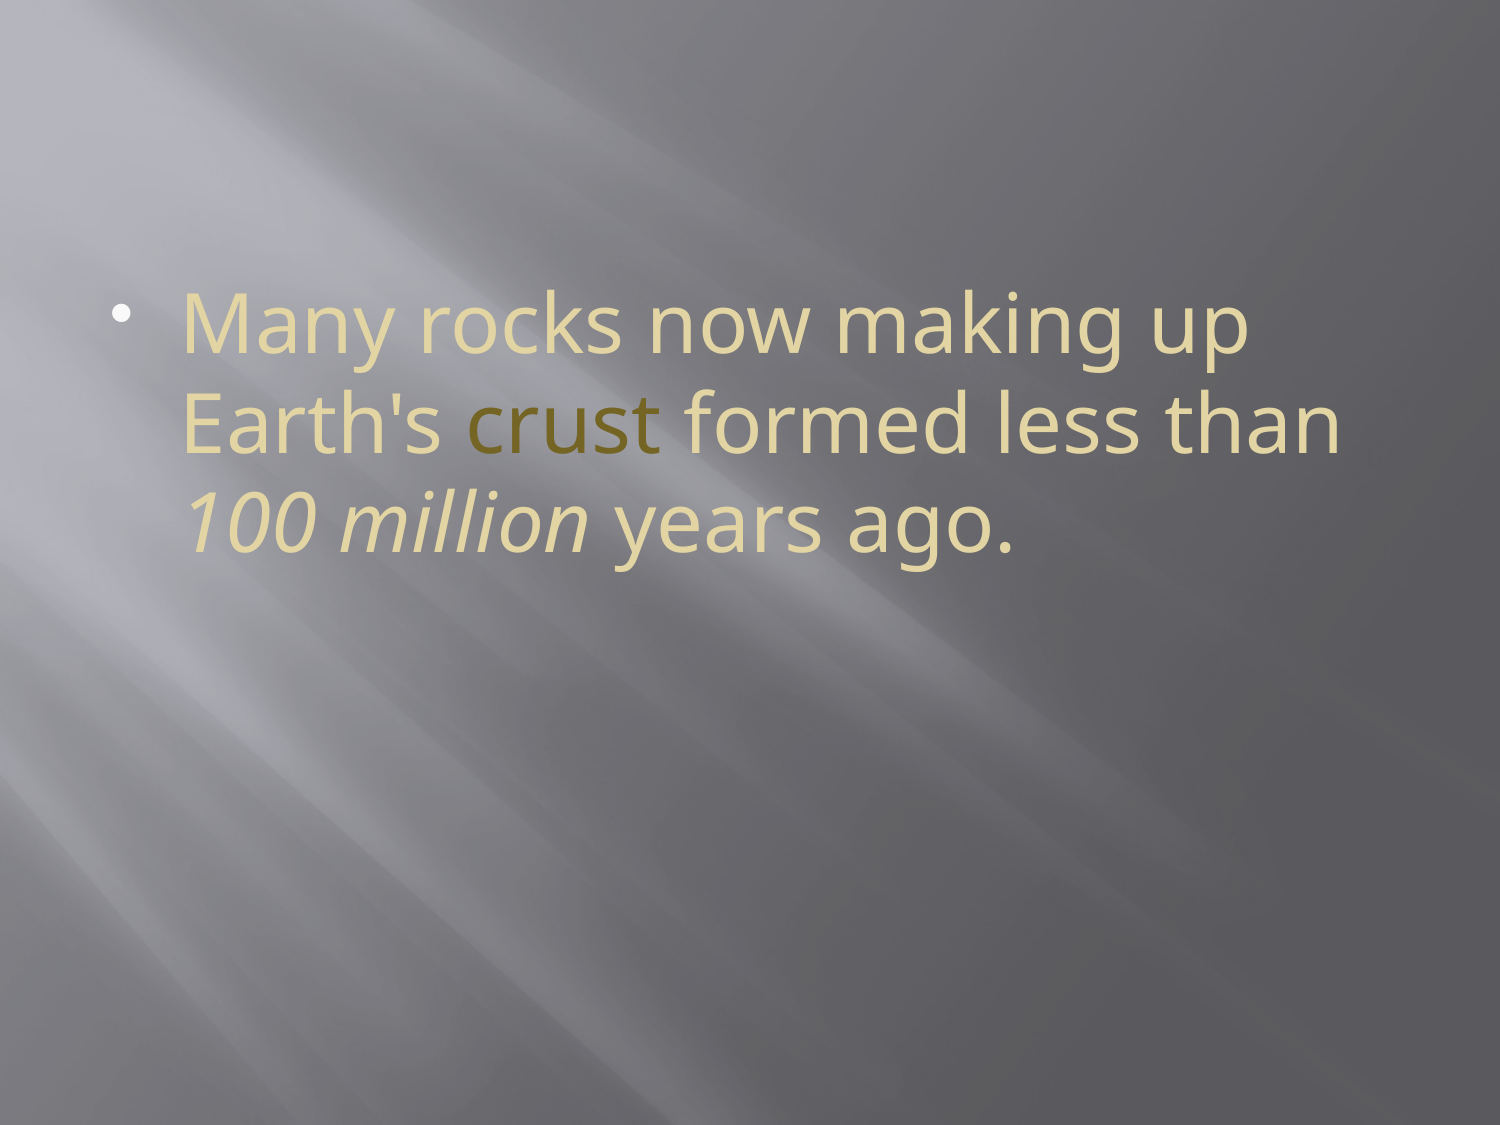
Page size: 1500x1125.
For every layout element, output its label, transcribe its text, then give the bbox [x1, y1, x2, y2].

list Many rocks now making up Earth's crust formed less than 100 million years ago. [75, 262, 1425, 1035]
